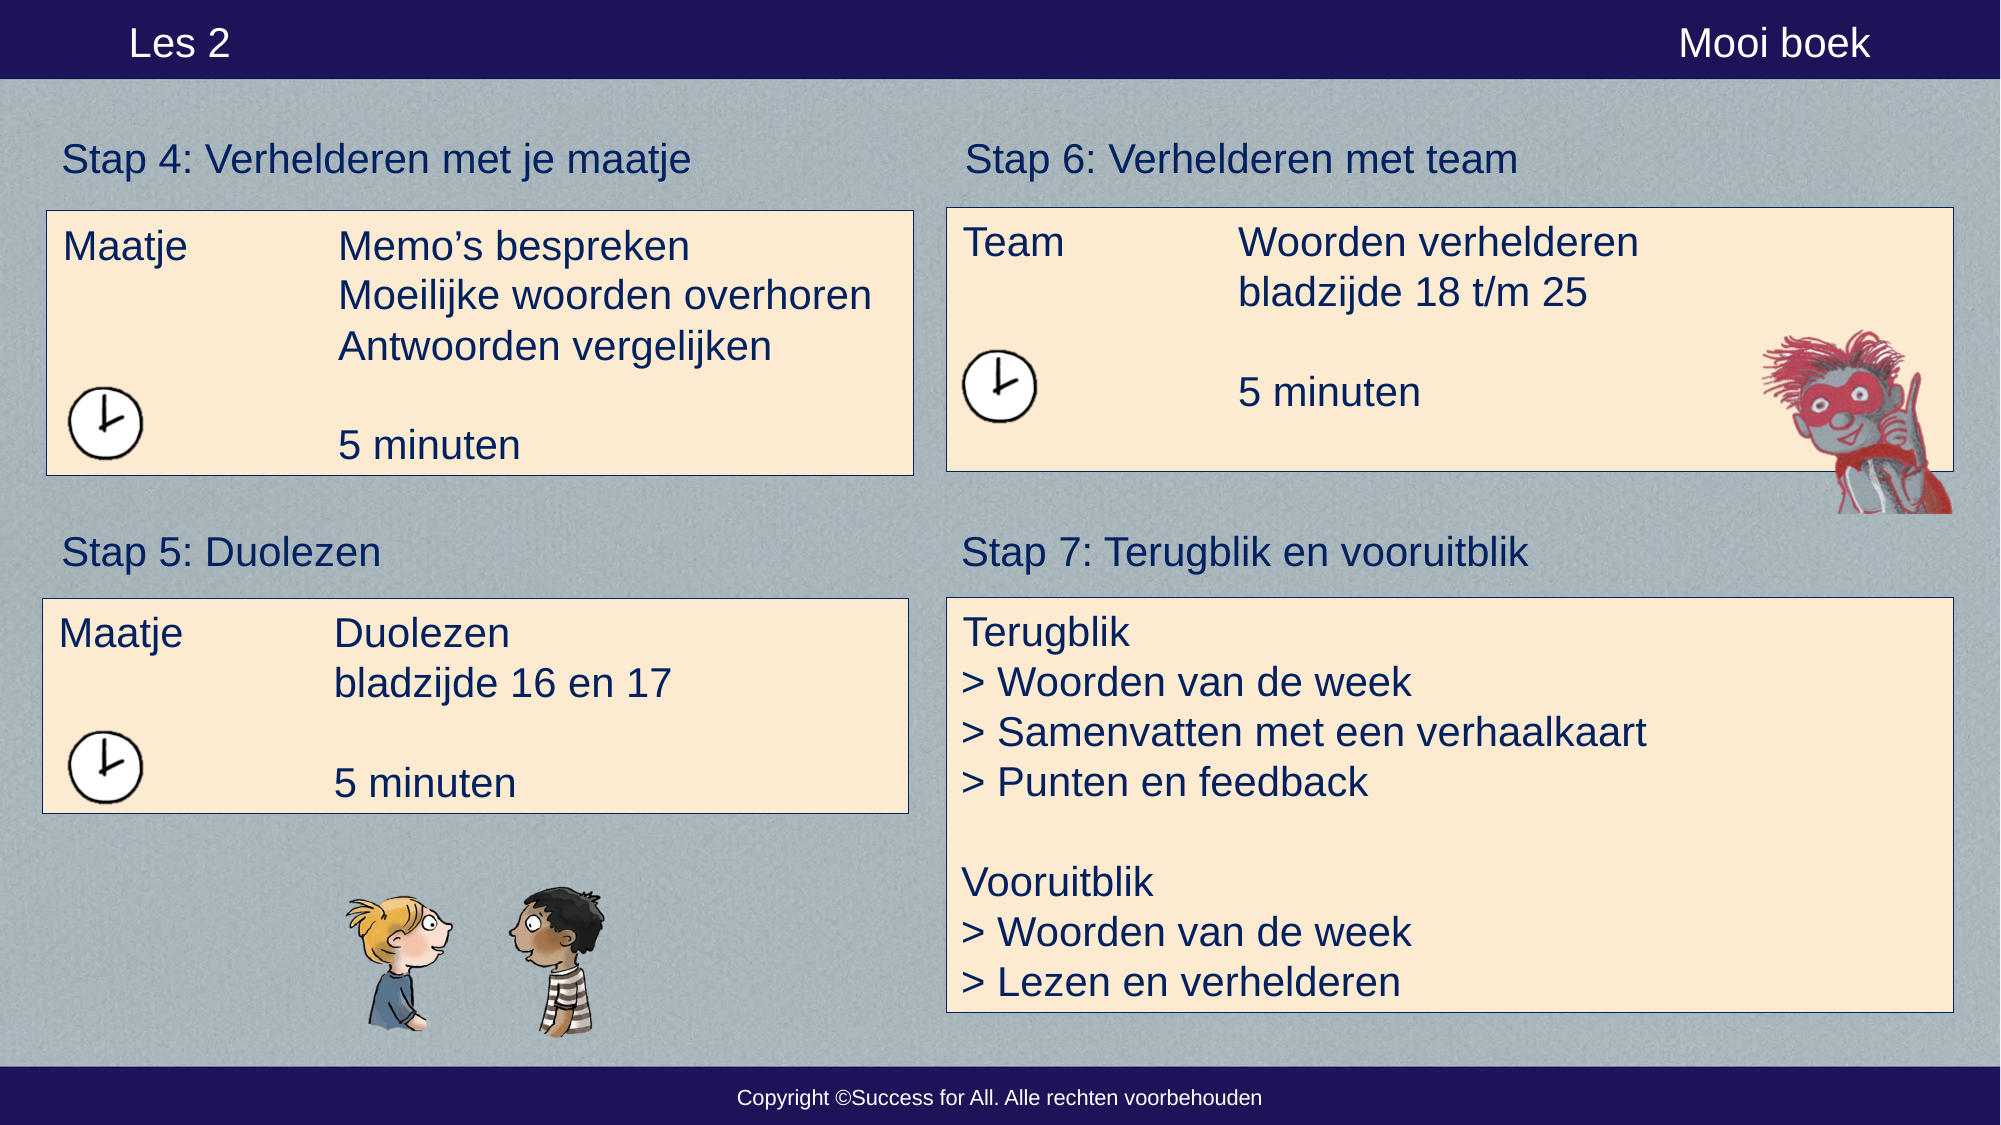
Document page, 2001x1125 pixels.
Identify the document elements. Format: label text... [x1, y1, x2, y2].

text_box Copyright ©Success for All. Alle rechten voorbehouden [0, 1076, 2000, 1125]
text_box Stap 4: Verhelderen met je maatje [46, 124, 839, 190]
text_box Stap 7: Terugblik en vooruitblik [946, 517, 1739, 583]
text_box Les 2 [114, 8, 354, 73]
text_box Mooi boek [999, 8, 1886, 73]
text_box Stap 6: Verhelderen met team [950, 124, 1743, 190]
text_box Team Woorden verhelderen bladzijde 18 t/m 25 5 minuten [946, 207, 1954, 472]
picture [0, 0, 2001, 1125]
text_box Maatje Duolezen bladzijde 16 en 17 5 minuten [42, 598, 909, 814]
text_box Stap 5: Duolezen [46, 517, 890, 583]
text_box Terugblik > Woorden van de week > Samenvatten met een verhaalkaart > Punten en feedback Vooruitblik > Woorden van de week > Lezen en verhelderen [946, 597, 1954, 1013]
text_box Maatje Memo’s bespreken Moeilijke woorden overhoren Antwoorden vergelijken 5 minuten [46, 210, 914, 476]
